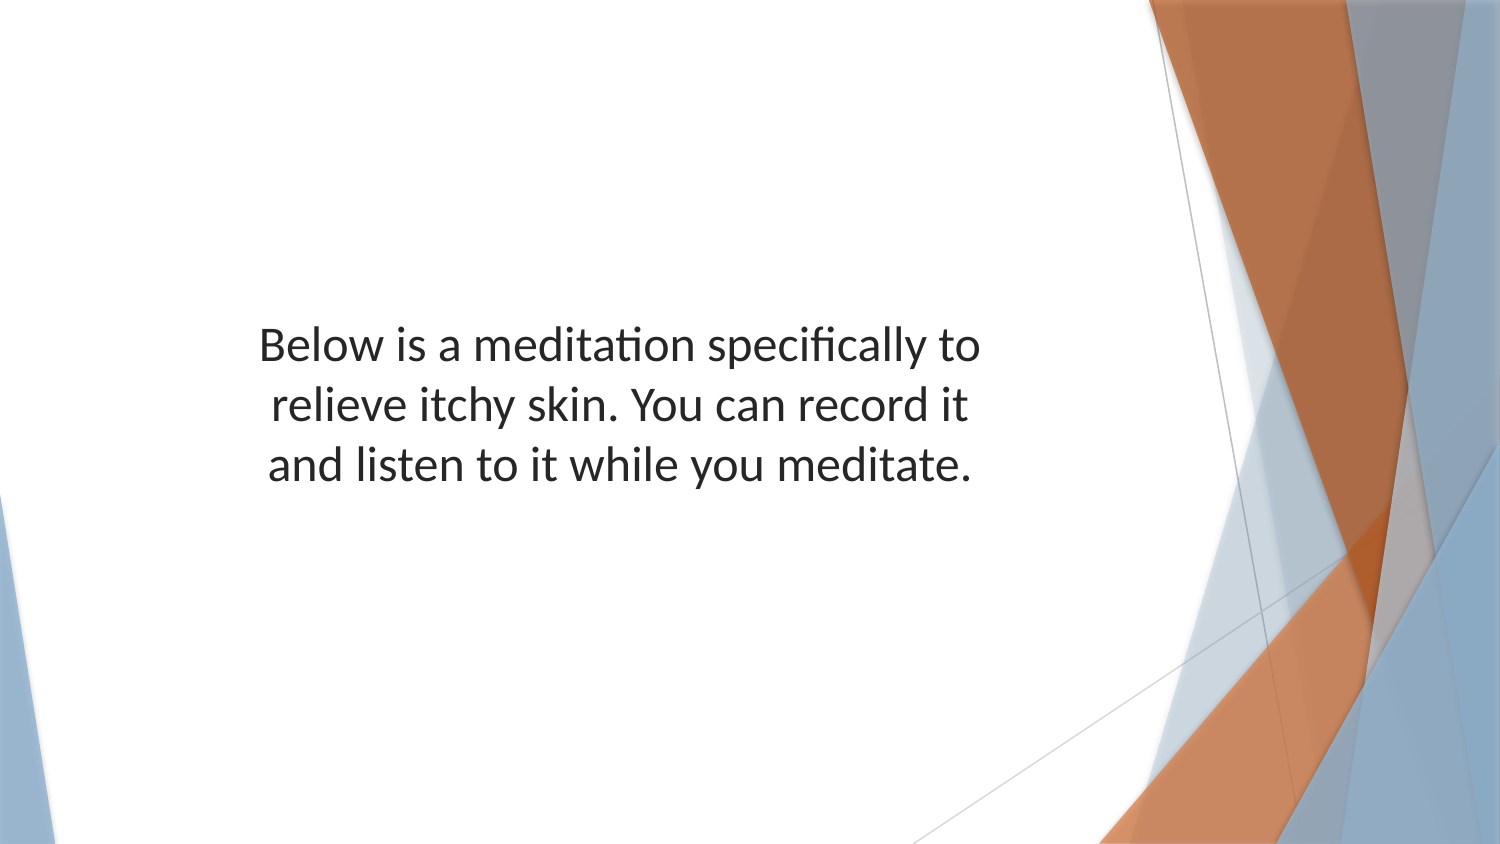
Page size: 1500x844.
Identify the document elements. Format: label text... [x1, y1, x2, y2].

list Below is a meditation specifically to relieve itchy skin. You can record it and listen to it while you meditate. [230, 303, 1010, 529]
